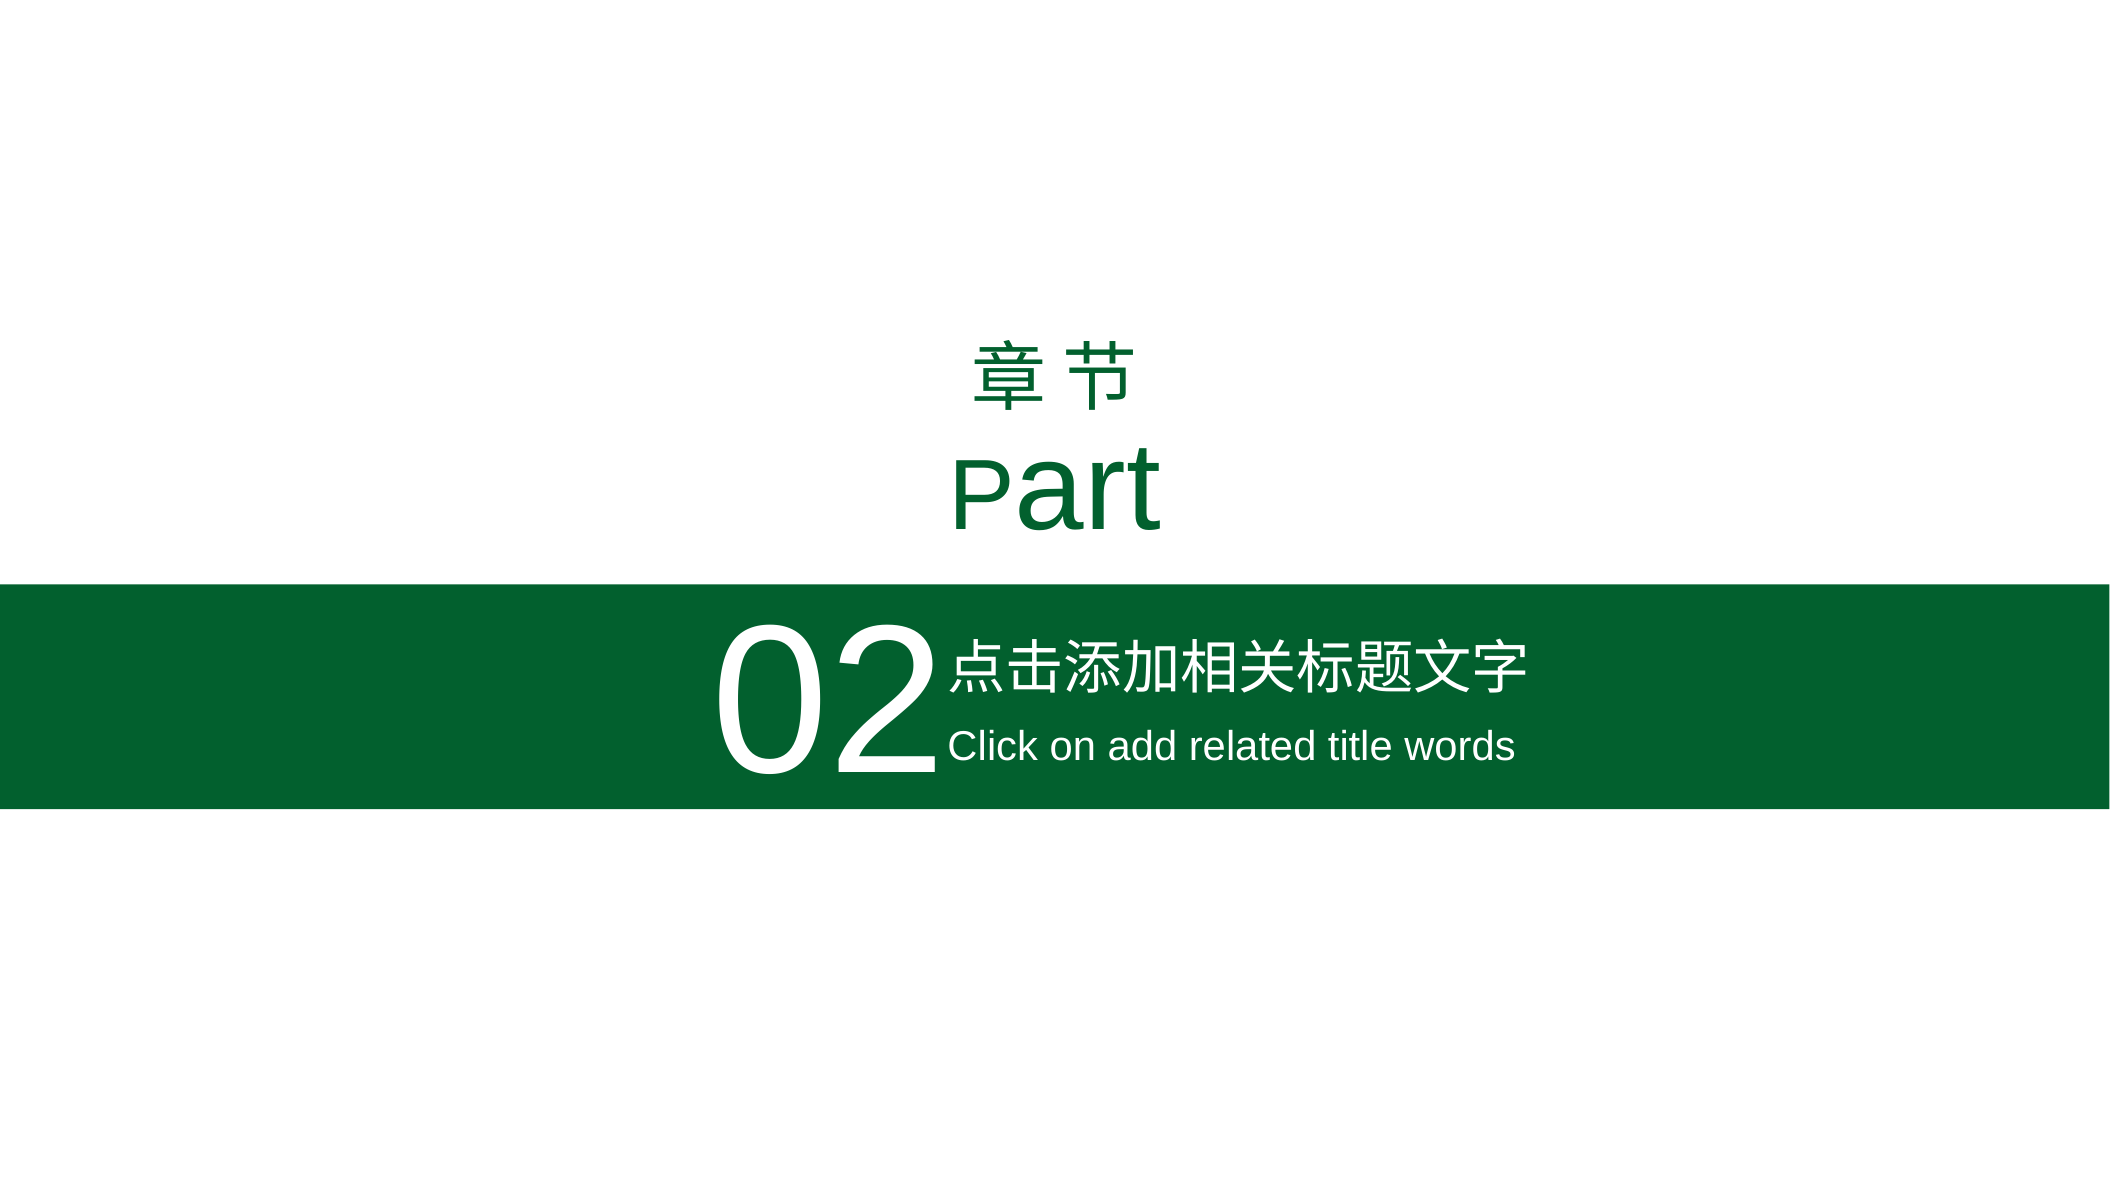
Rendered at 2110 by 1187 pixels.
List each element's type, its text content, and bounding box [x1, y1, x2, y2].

text_box 点击添加相关标题文字 [947, 638, 1553, 702]
text_box [947, 583, 2110, 810]
text_box Click on add related title words [947, 724, 1553, 770]
text_box 章 节 [971, 329, 1139, 420]
text_box Part [948, 404, 1162, 555]
text_box 02 [711, 561, 947, 815]
text_box [0, 583, 711, 810]
